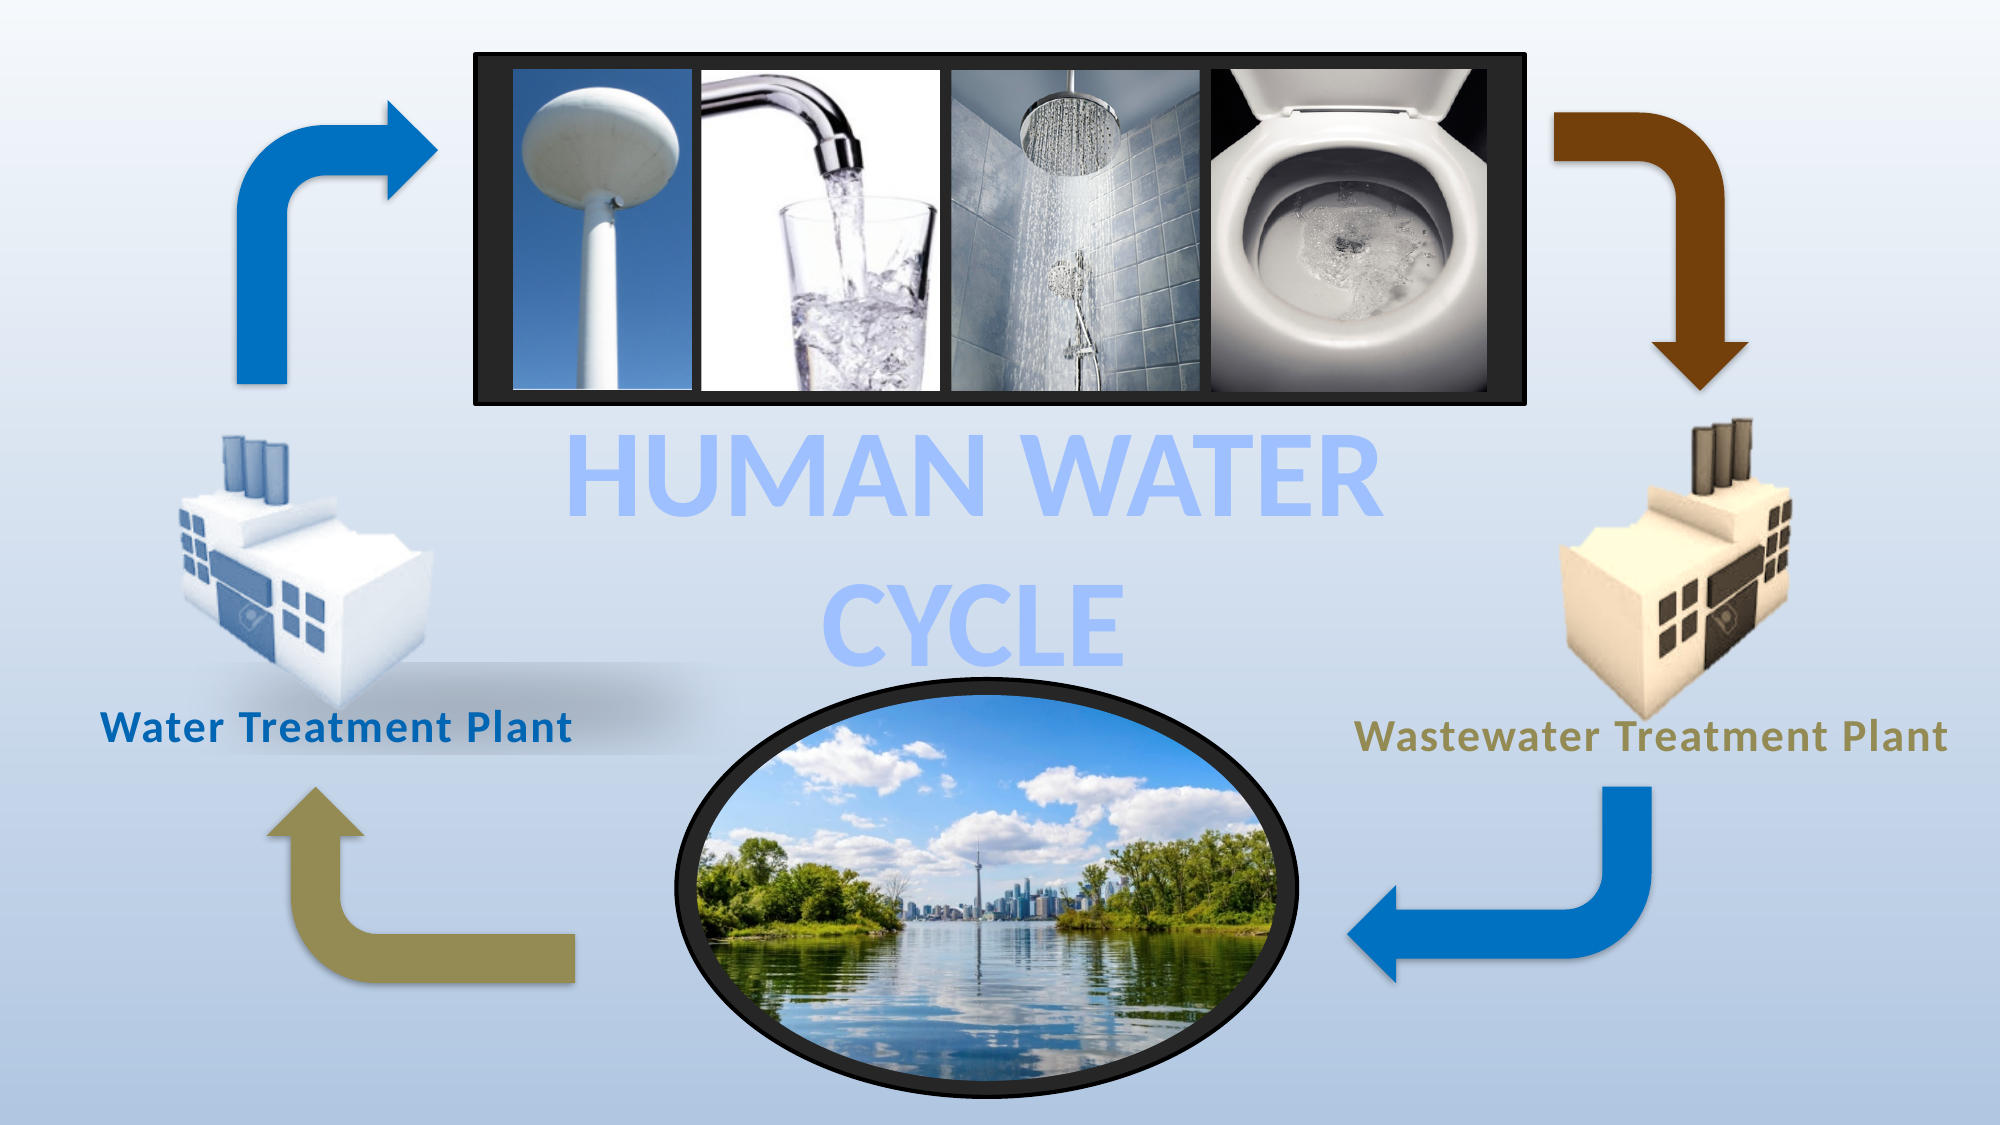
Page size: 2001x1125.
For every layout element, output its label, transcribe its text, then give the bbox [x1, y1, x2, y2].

text_box [1554, 112, 1749, 366]
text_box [16, 389, 657, 761]
text_box [1346, 786, 1652, 984]
text_box [236, 99, 439, 385]
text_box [475, 53, 1525, 405]
text_box HUMAN WATER CYCLE [662, 412, 1227, 700]
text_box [1232, 367, 2000, 769]
text_box [266, 786, 576, 984]
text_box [676, 678, 1298, 1098]
